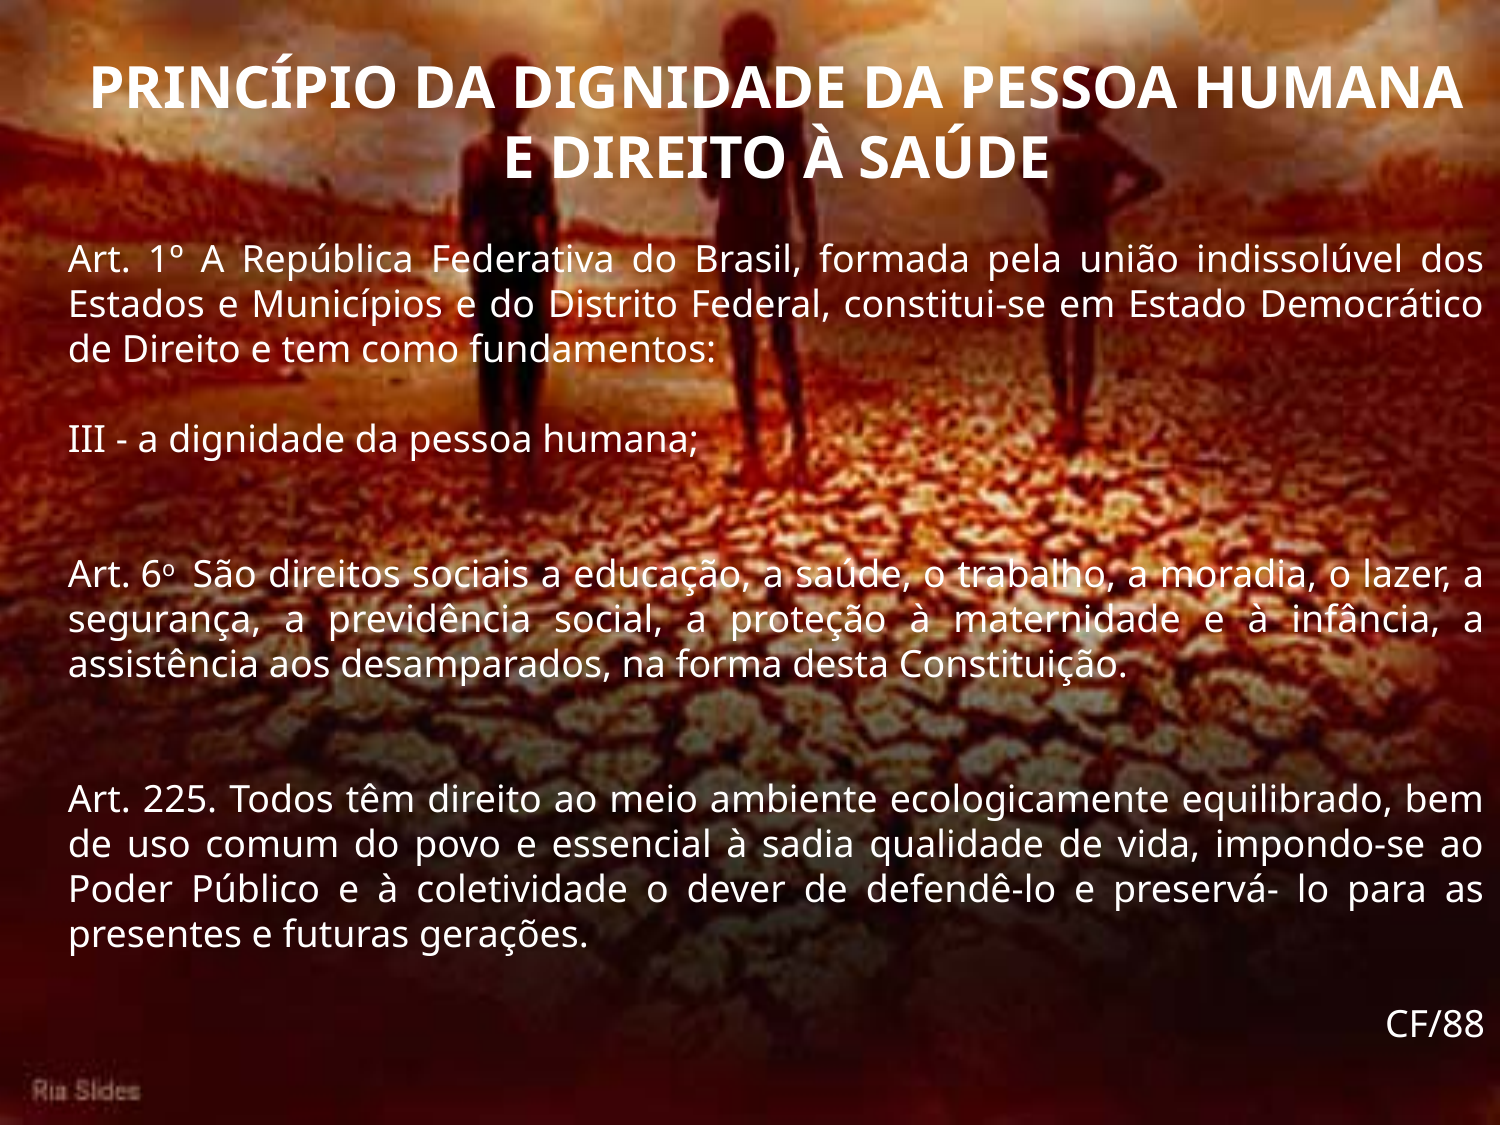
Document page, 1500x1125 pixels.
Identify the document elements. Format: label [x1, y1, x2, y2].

list [0, 0, 1500, 1125]
